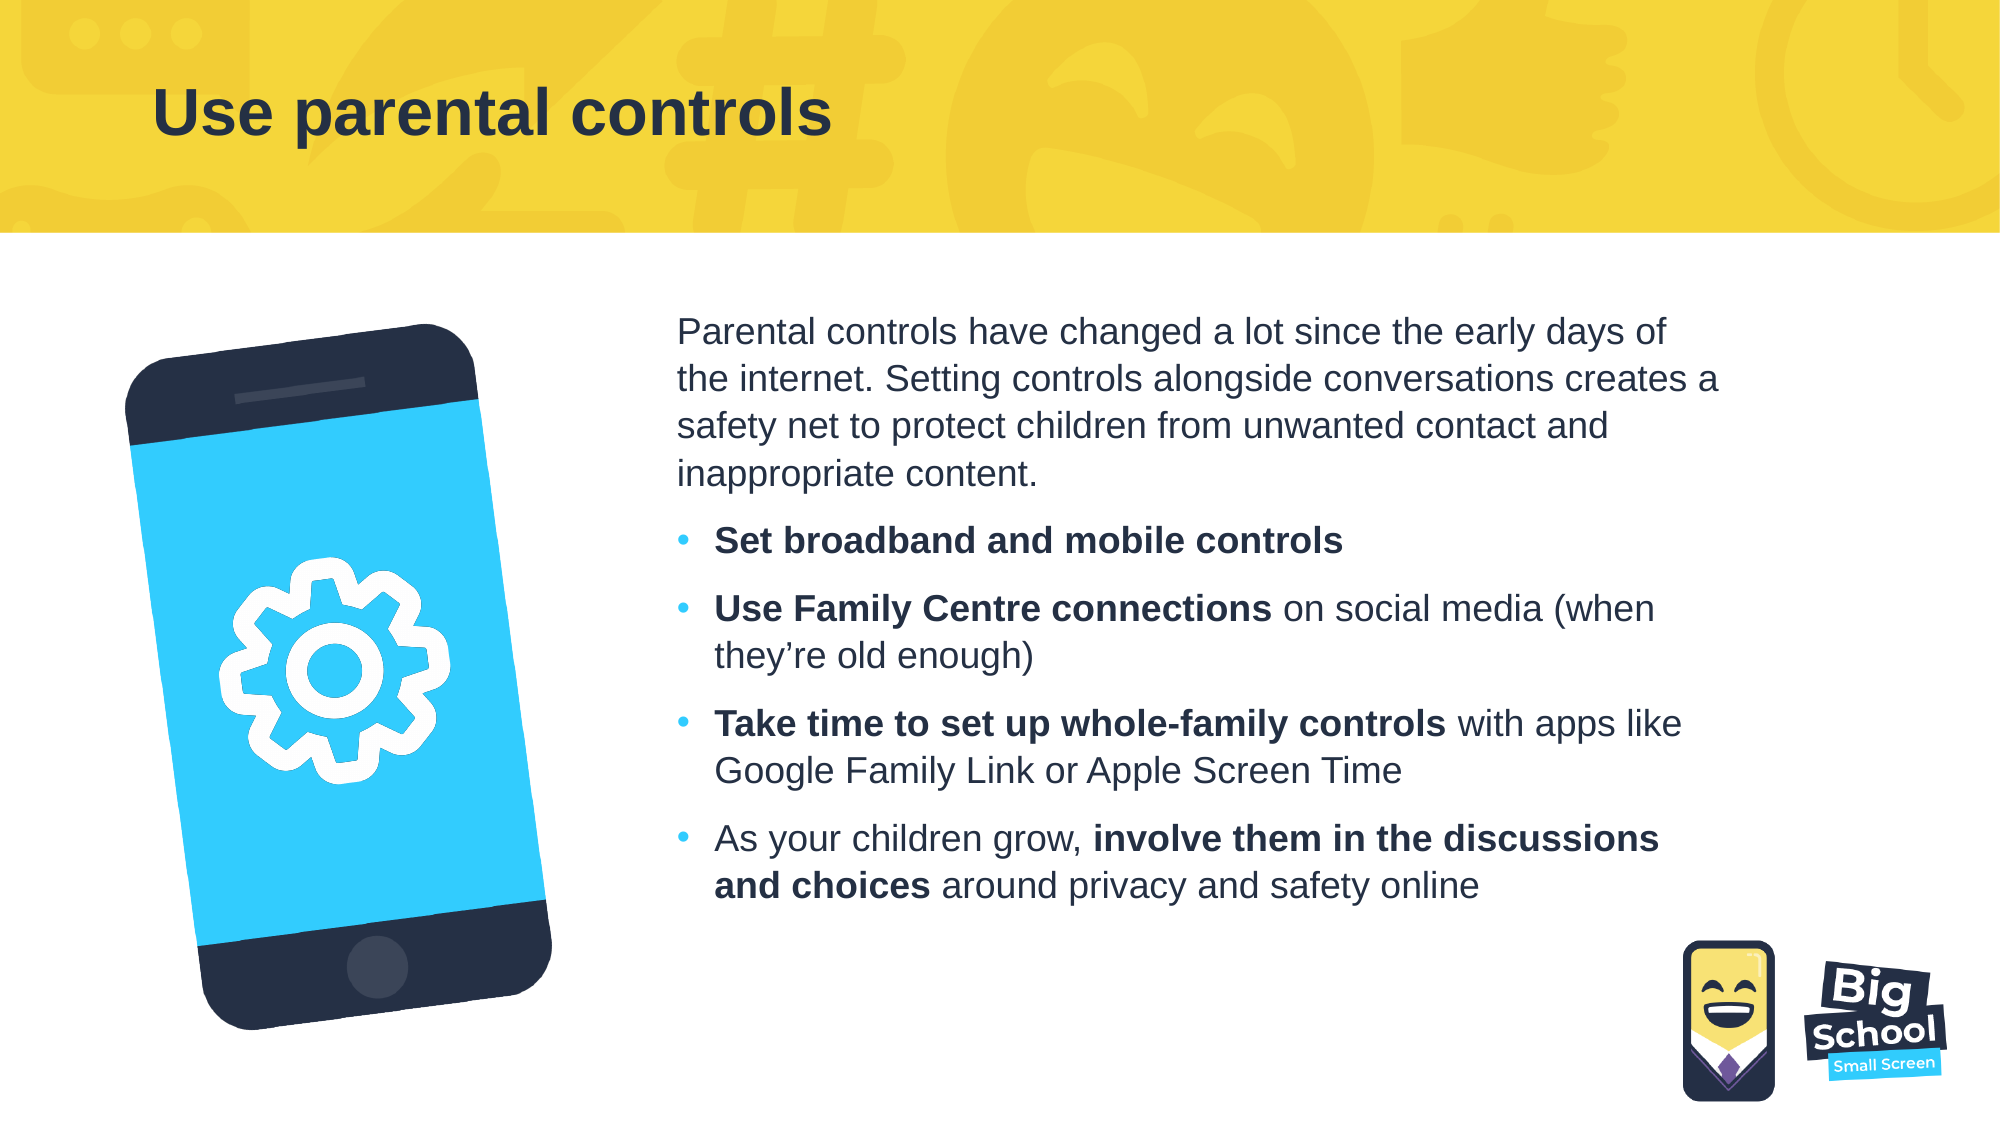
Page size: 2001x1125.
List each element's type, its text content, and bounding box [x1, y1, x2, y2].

title Use parental controls [137, 0, 1863, 229]
picture [0, 0, 2000, 1125]
list Parental controls have changed a lot since the early days of the internet. Setting controls alongside conversations creates a safety net to protect children from unwanted contact and inappropriate content. Set broadband and mobile controls Use Family Centre connections on social media (when they’re old enough) Take time to set up whole-family controls with apps like Google Family Link or Apple Screen Time As your children grow, involve them in the discussions and choices around privacy and safety online [661, 297, 1738, 1092]
